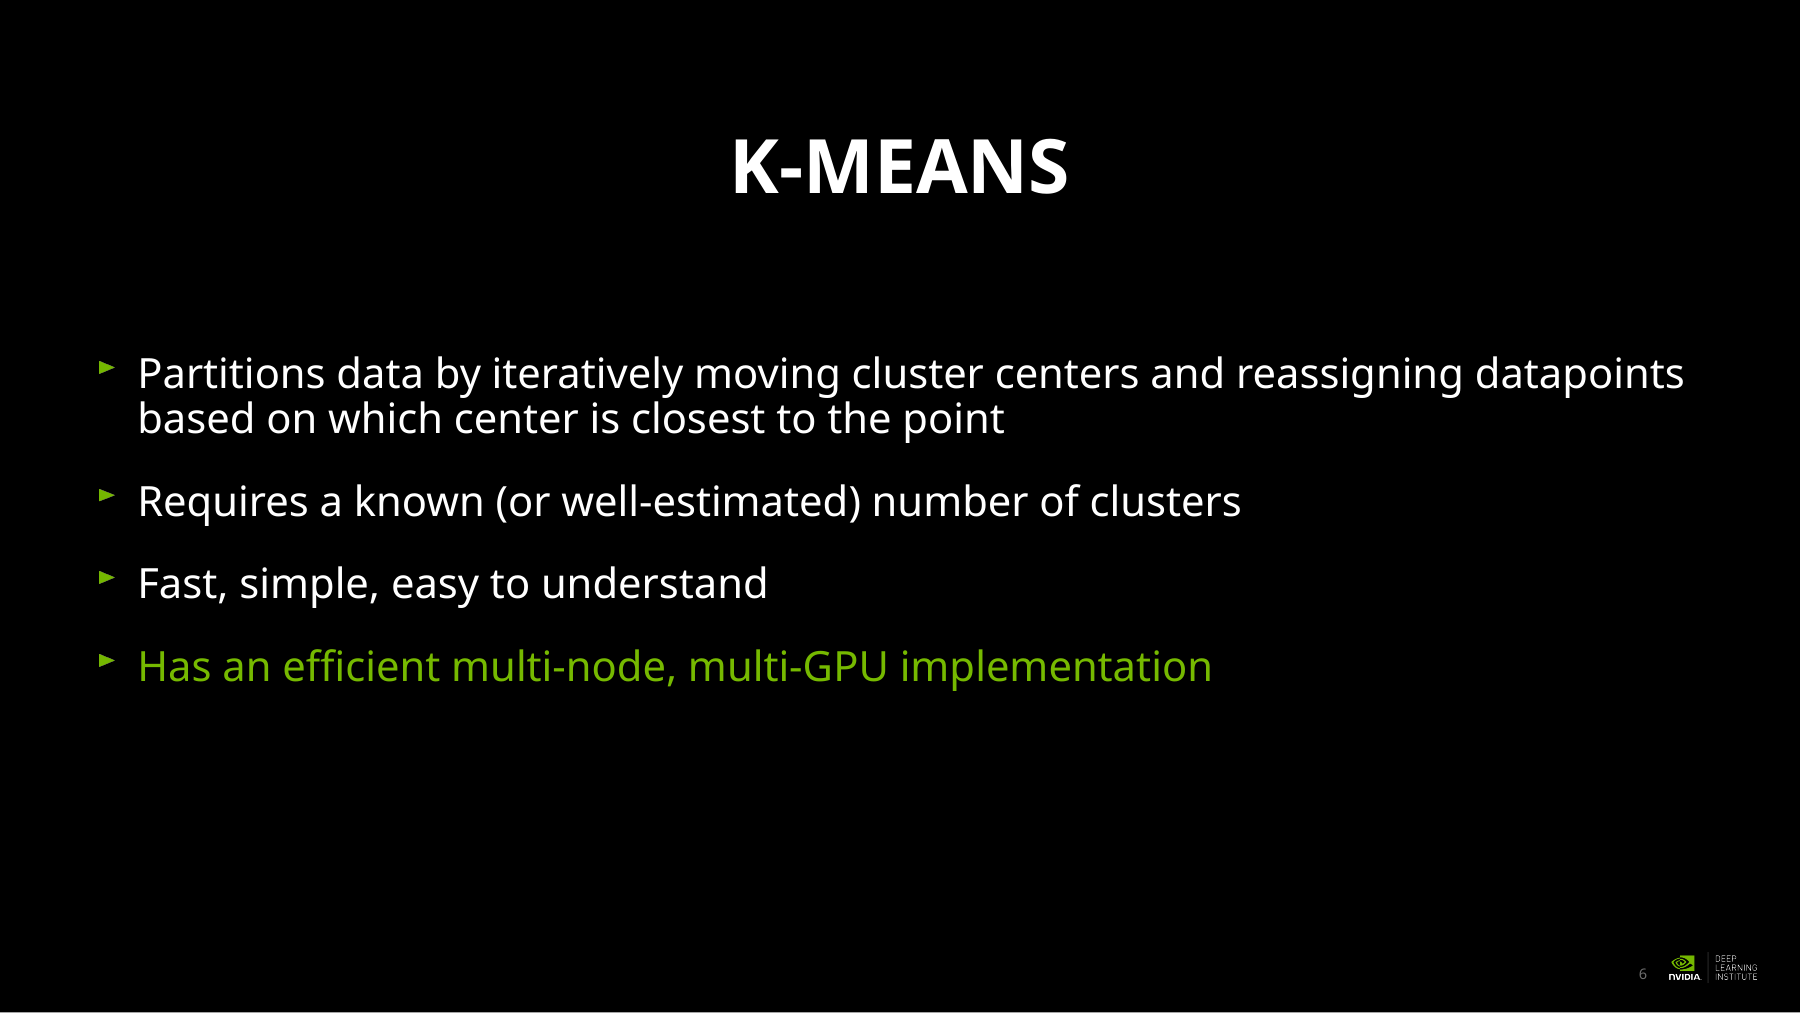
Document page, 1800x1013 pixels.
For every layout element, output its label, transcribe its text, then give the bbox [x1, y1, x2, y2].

picture [99, 571, 115, 594]
picture [99, 654, 115, 677]
list Partitions data by iteratively moving cluster centers and reassigning datapoints based on which center is closest to the point Requires a known (or well-estimated) number of clusters Fast, simple, easy to understand Has an efficient multi-node, multi-GPU implementation [84, 344, 1717, 956]
picture [1658, 944, 1763, 991]
picture [99, 489, 115, 511]
title K-means [81, 120, 1719, 219]
picture [99, 361, 115, 384]
